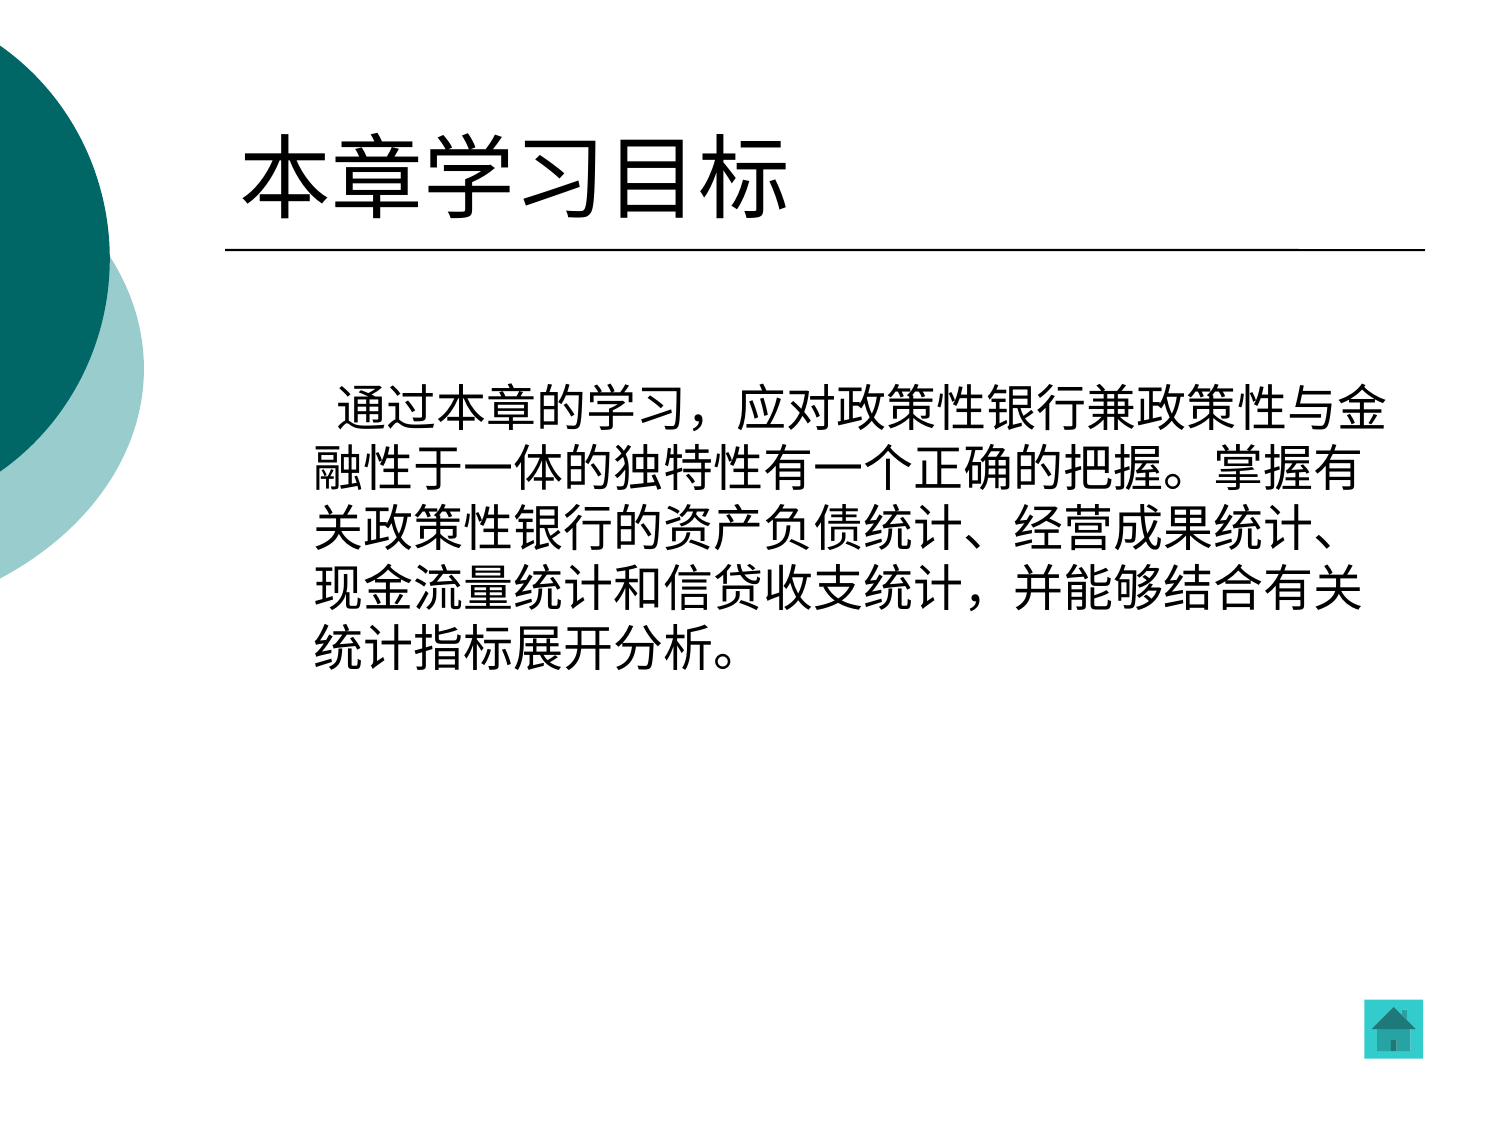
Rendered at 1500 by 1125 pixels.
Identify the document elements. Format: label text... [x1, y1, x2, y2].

text_box [1364, 999, 1424, 1059]
list 通过本章的学习，应对政策性银行兼政策性与金融性于一体的独特性有一个正确的把握。掌握有关政策性银行的资产负债统计、经营成果统计、现金流量统计和信贷收支统计，并能够结合有关统计指标展开分析。 [241, 368, 1424, 1125]
title 本章学习目标 [224, 49, 1425, 238]
